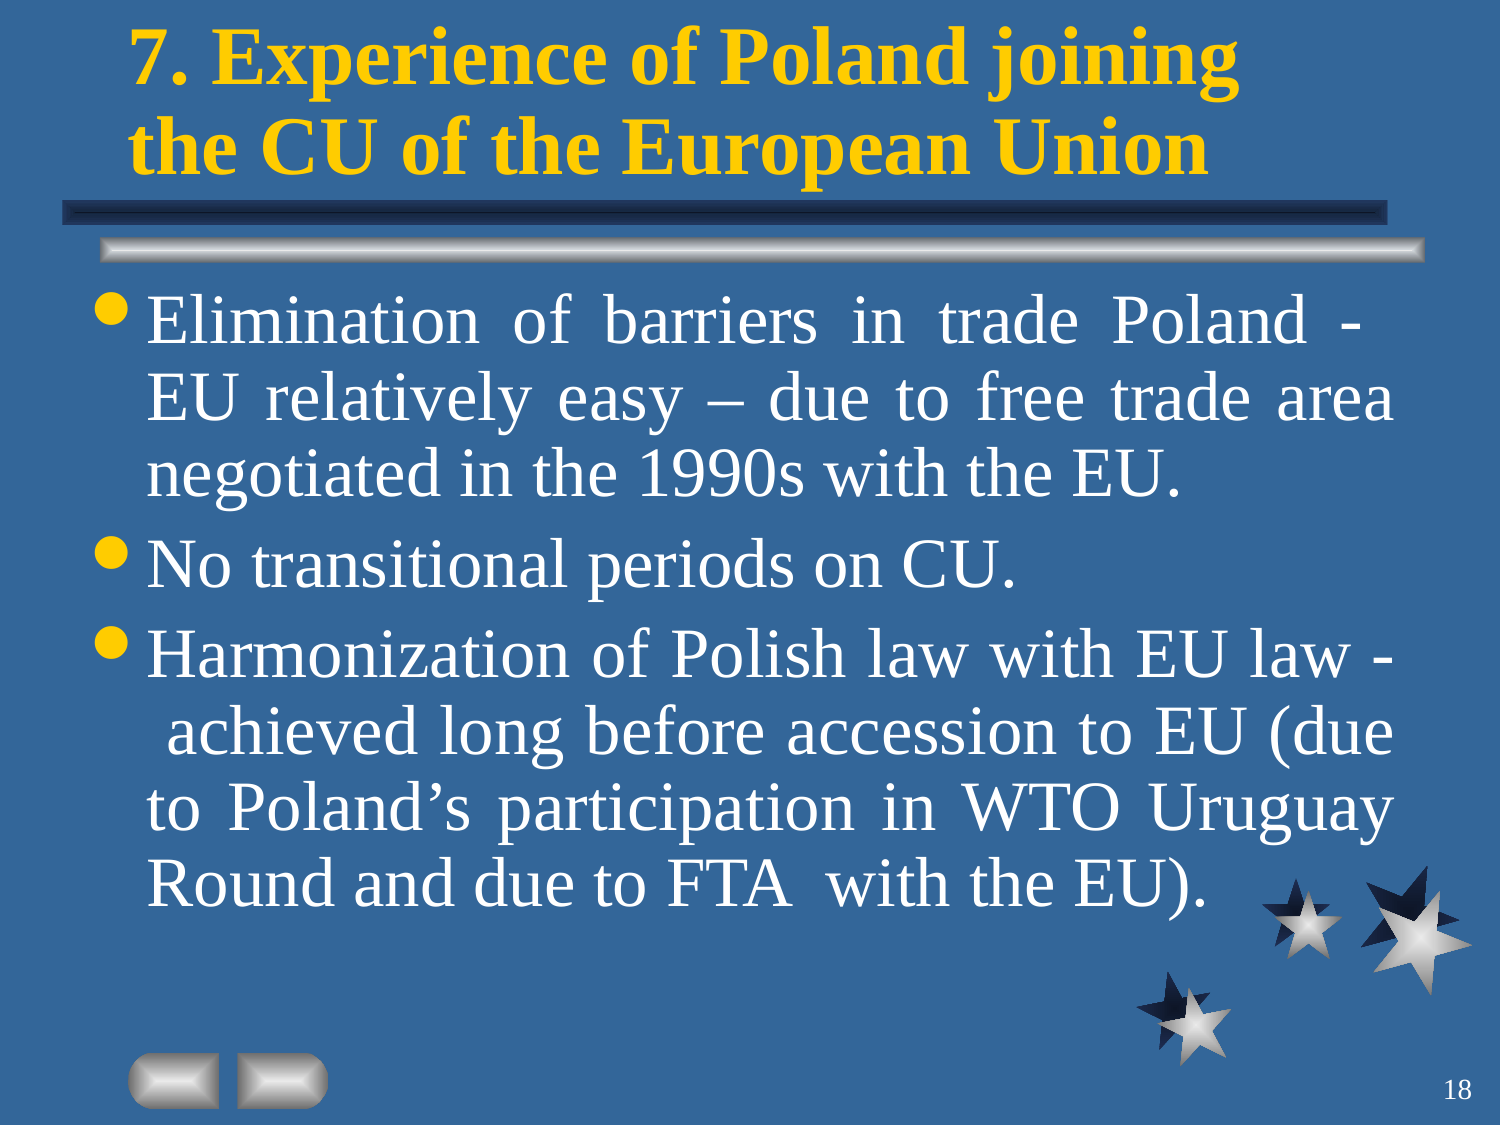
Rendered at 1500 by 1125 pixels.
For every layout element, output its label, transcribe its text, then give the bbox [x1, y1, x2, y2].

slide_number 18 [1174, 1049, 1488, 1125]
list Elimination of barriers in trade Poland - EU relatively easy – due to free trade area negotiated in the 1990s with the EU. No transitional periods on CU. Harmonization of Polish law with EU law - achieved long before accession to EU (due to Poland’s participation in WTO Uruguay Round and due to FTA with the EU). [74, 274, 1413, 951]
title 7. Experience of Poland joining the CU of the European Union [112, 0, 1388, 201]
